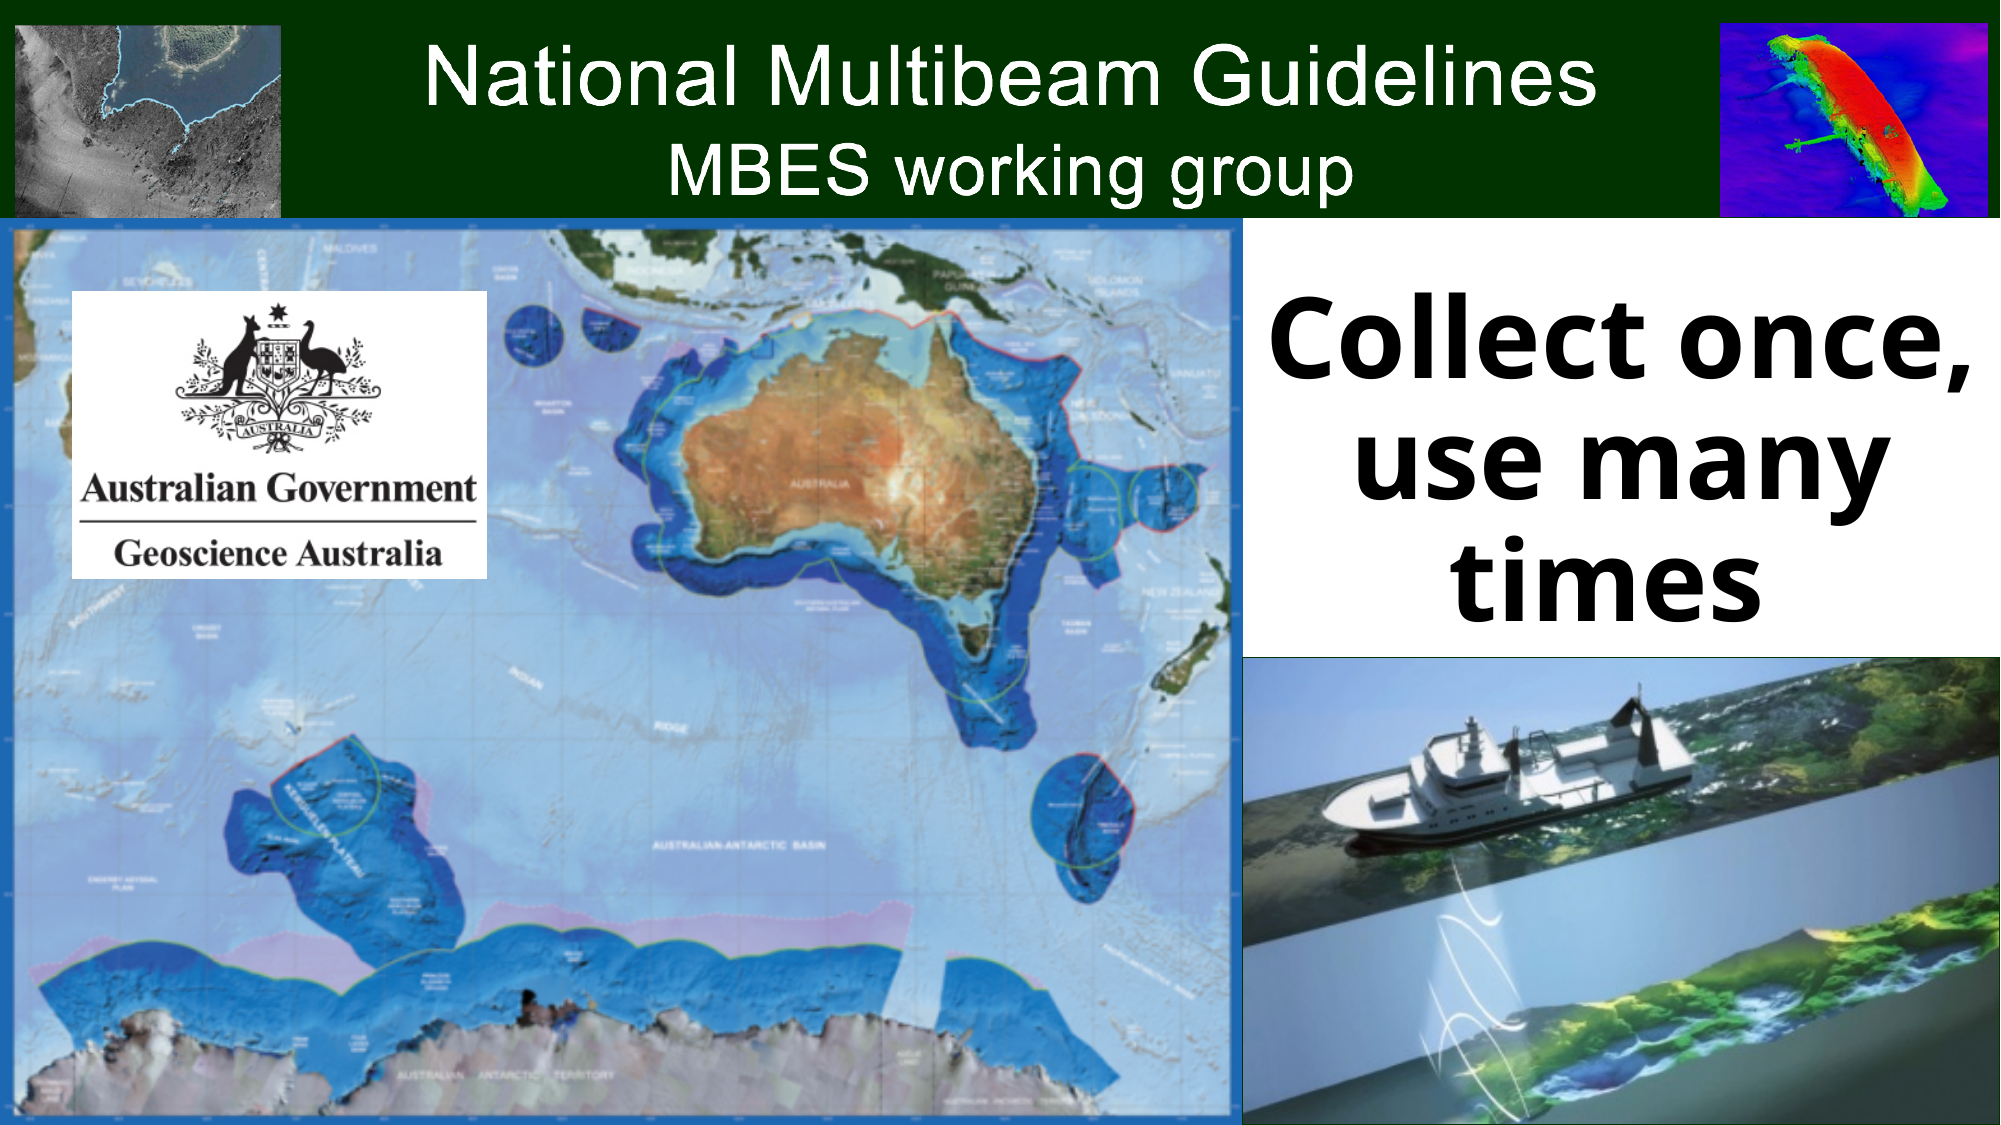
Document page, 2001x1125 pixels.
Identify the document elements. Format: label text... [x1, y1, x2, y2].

title Collect once, use many times [1243, 218, 2000, 654]
picture [0, 0, 2000, 1125]
